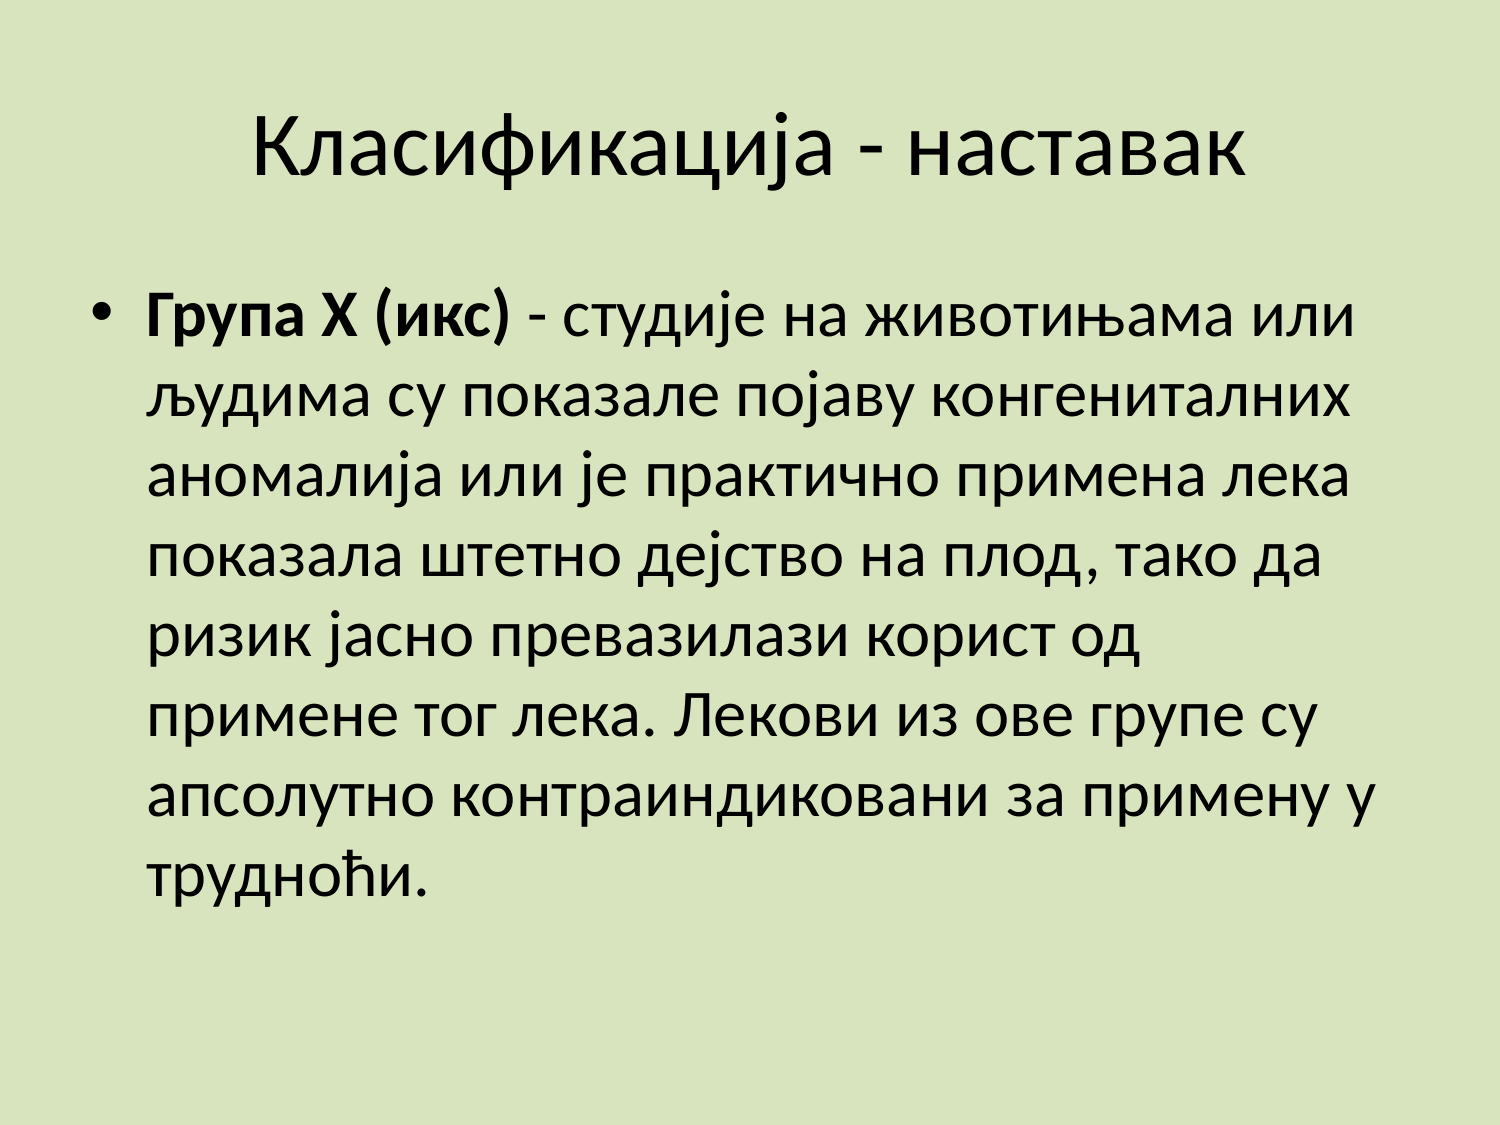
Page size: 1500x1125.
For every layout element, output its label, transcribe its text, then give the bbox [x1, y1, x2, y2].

title Класификација - наставак [74, 44, 1426, 233]
list Група X (икс) - студије на животињама или људима су показале поја­ву конгениталних аномалија или је практично примена лека показала штетно дејство на плод, тако да ризик јасно превазилази корист од примене тог лека. Лекови из ове групе су апсолутно контраиндикова­ни за примену у трудноћи. [74, 262, 1426, 1006]
